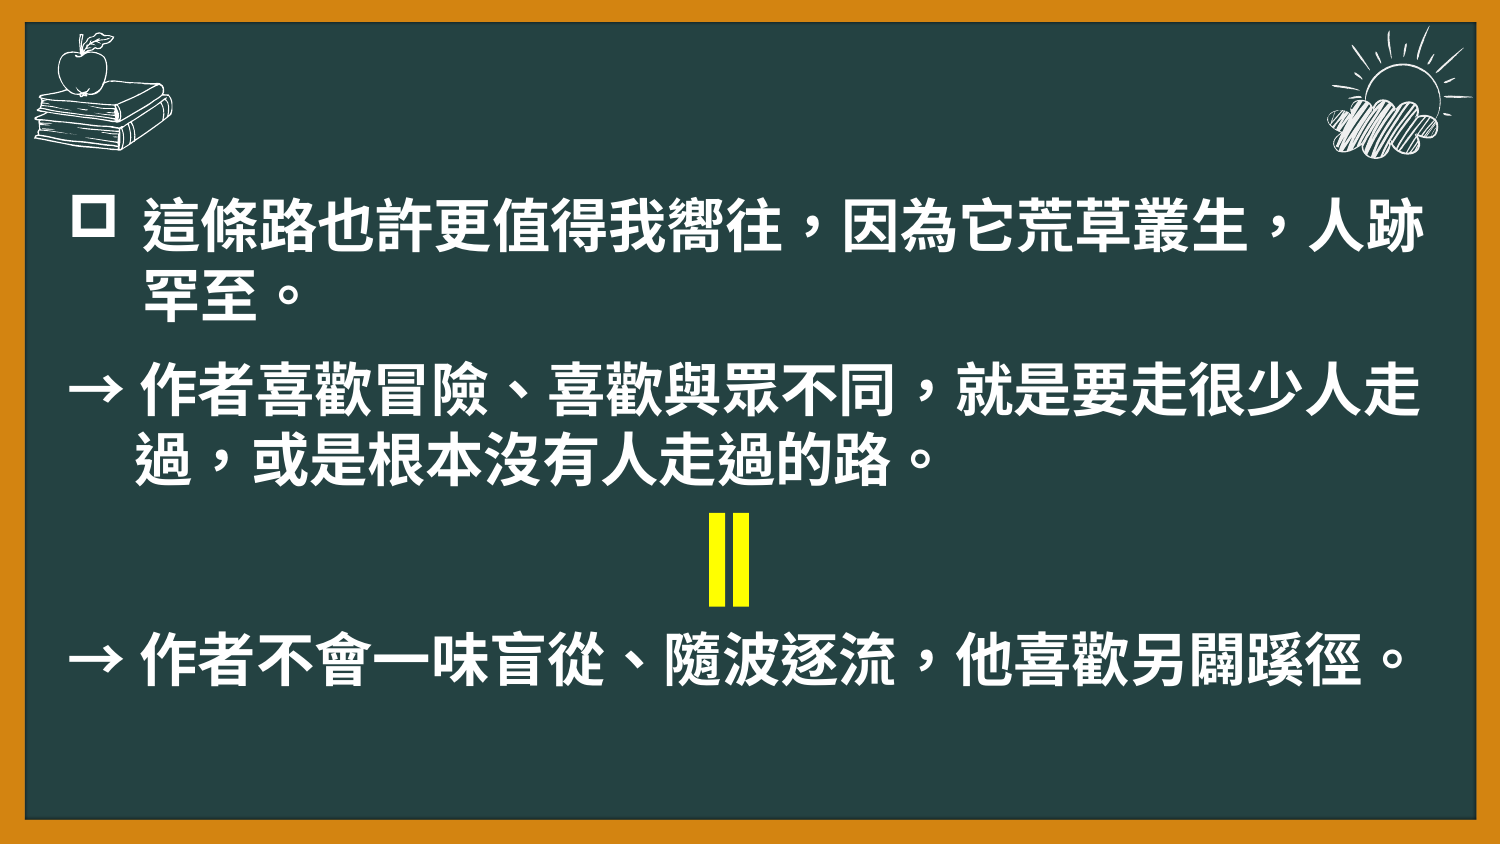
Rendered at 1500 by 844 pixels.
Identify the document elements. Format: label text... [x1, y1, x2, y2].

text_box 這條路也許更值得我嚮往，因為它荒草叢生，人跡罕至。 [52, 181, 1473, 337]
text_box [708, 512, 726, 608]
text_box [732, 512, 750, 608]
text_box →作者不會一味盲從、隨波逐流，他喜歡另闢蹊徑。 [52, 616, 1473, 701]
picture [0, 0, 1500, 844]
text_box →作者喜歡冒險、喜歡與眾不同，就是要走很少人走 過，或是根本沒有人走過的路。 [52, 346, 1473, 501]
